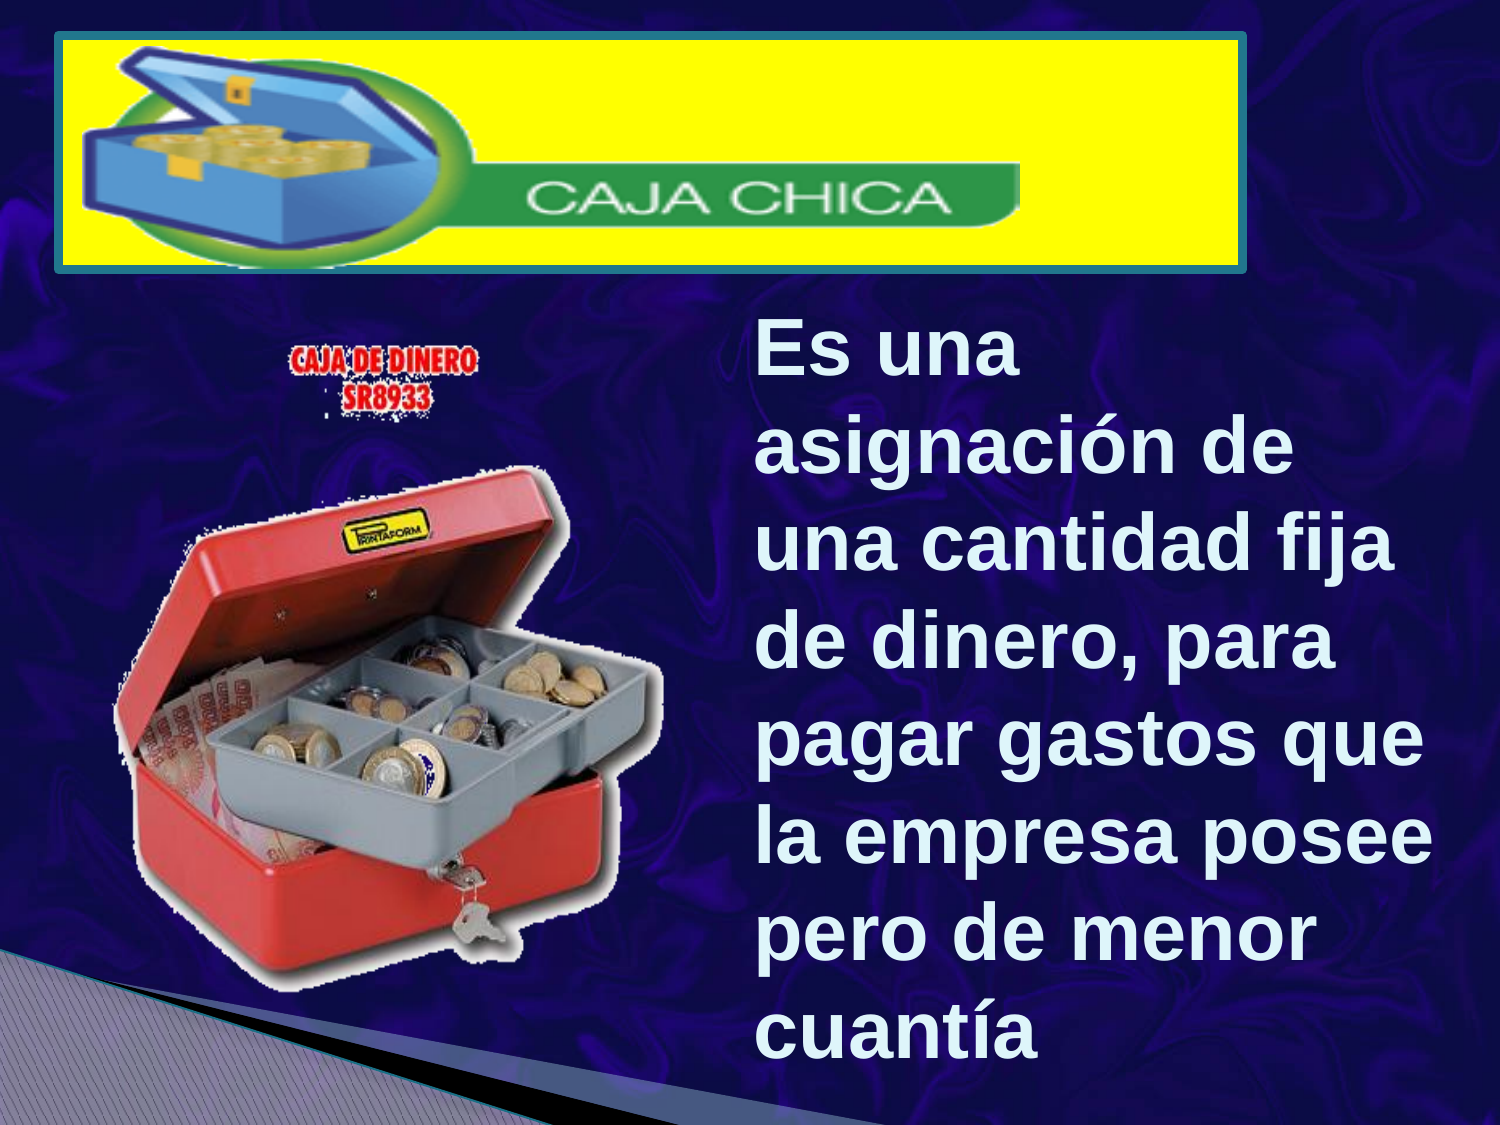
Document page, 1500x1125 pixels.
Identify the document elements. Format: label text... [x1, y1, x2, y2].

picture [0, 0, 1500, 1125]
title Es una asignación de una cantidad fija de dinero, para pagar gastos que la empresa posee pero de menor cuantía [738, 316, 1461, 1125]
text_box [54, 31, 1247, 274]
